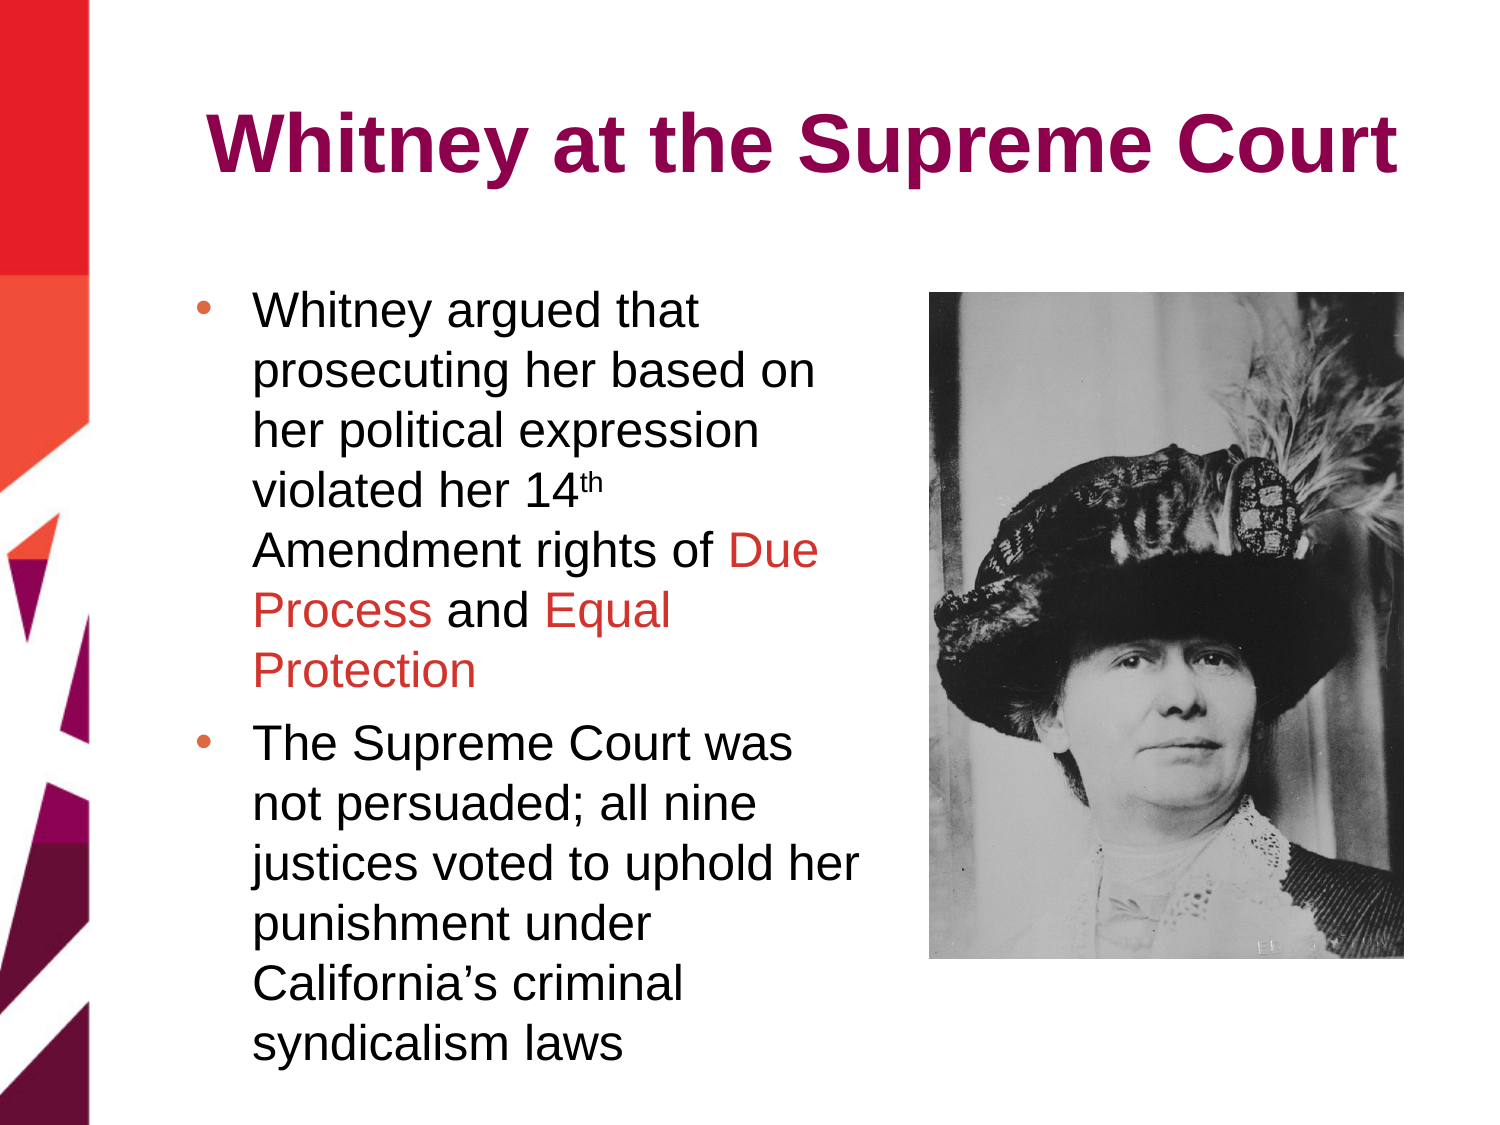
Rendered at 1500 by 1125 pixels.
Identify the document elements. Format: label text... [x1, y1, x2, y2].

picture [0, 0, 91, 1125]
picture [929, 291, 1404, 959]
list Whitney argued that prosecuting her based on her political expression violated her 14th Amendment rights of Due Process and Equal Protection The Supreme Court was not persuaded; all nine justices voted to uphold her punishment under California’s criminal syndicalism laws [180, 262, 887, 1005]
title Whitney at the Supreme Court [180, 45, 1425, 233]
